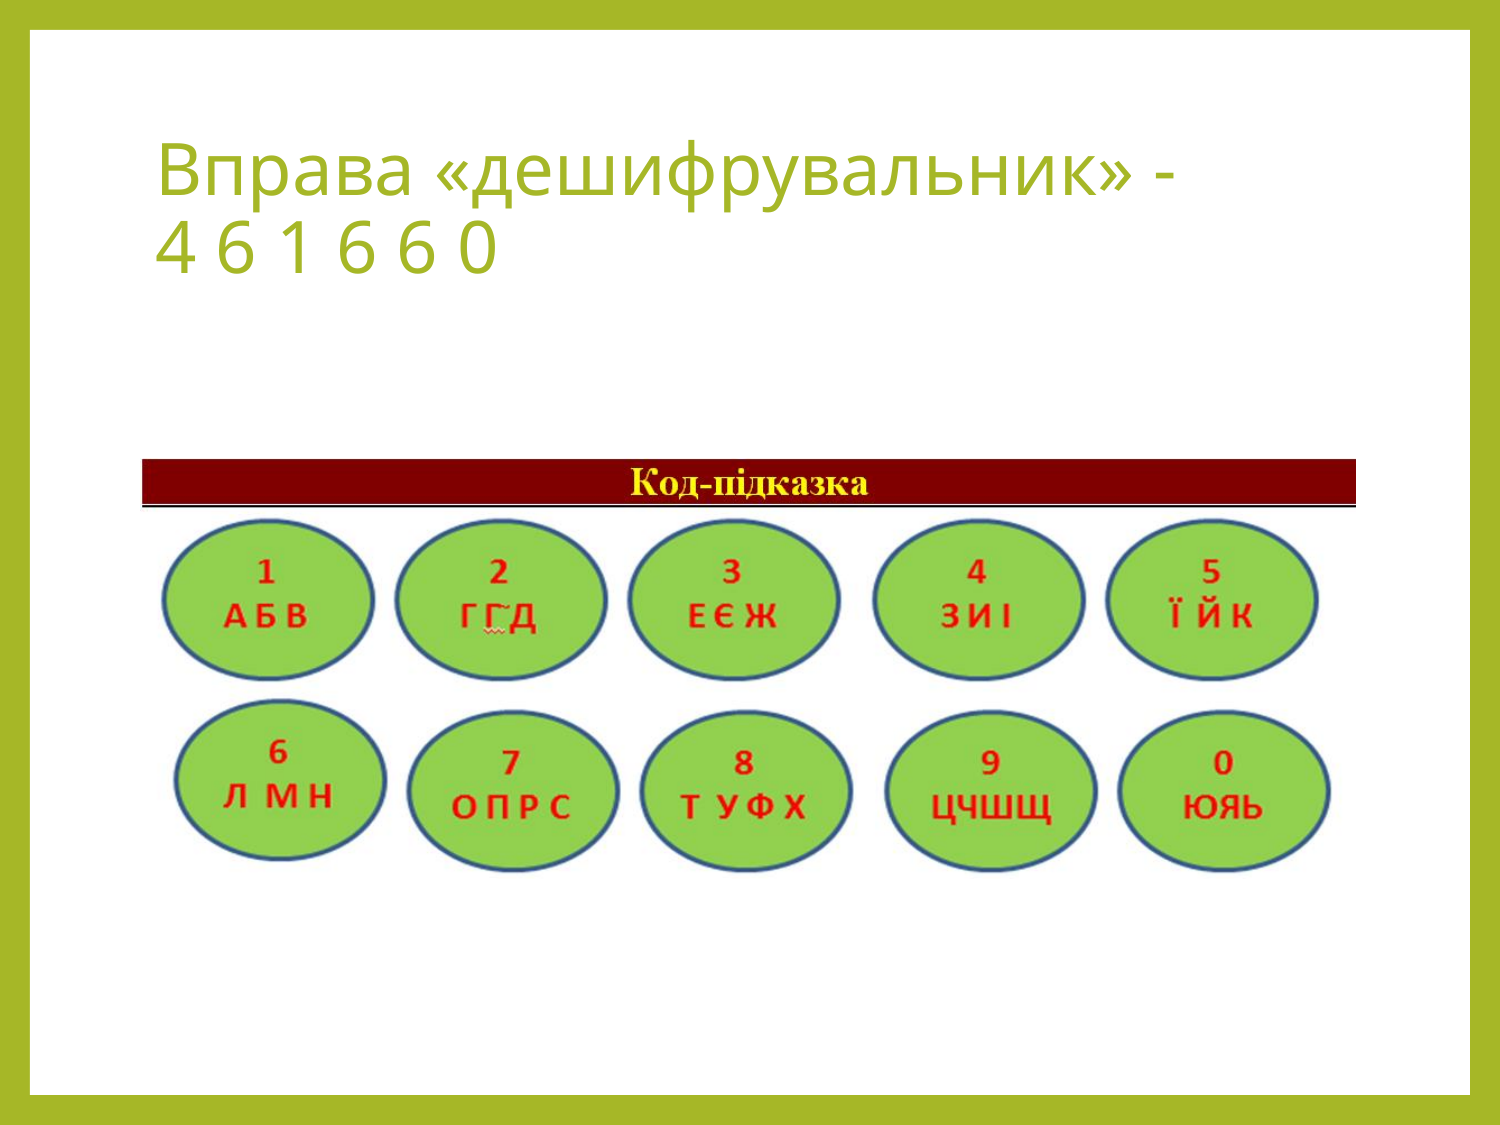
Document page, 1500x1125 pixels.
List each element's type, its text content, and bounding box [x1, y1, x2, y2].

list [140, 458, 1356, 879]
title Вправа «дешифрувальник» - 4 6 1 6 6 0 [140, 99, 1356, 323]
